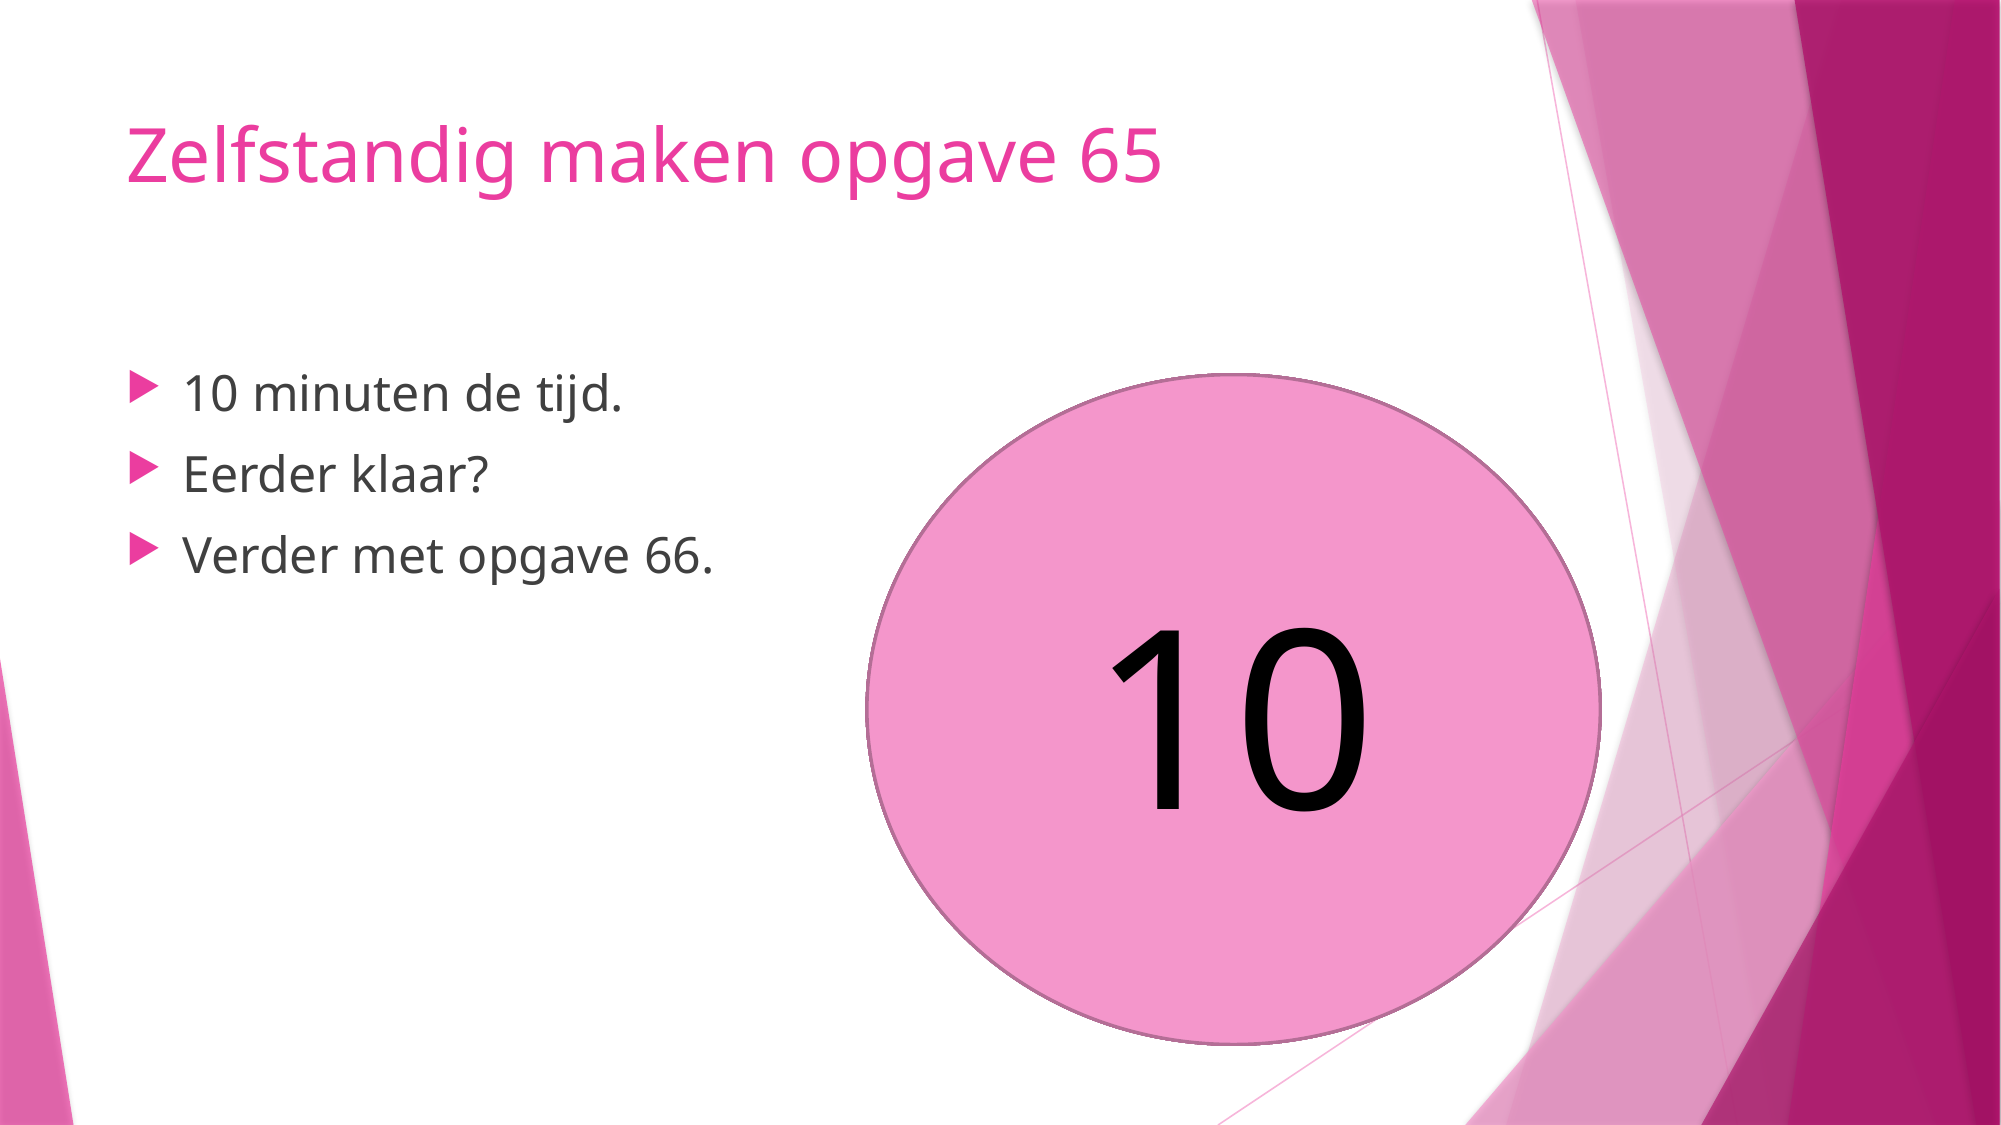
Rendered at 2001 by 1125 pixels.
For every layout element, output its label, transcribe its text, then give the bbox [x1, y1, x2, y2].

text_box 10 [896, 373, 1602, 1046]
list 10 minuten de tijd. Eerder klaar? Verder met opgave 66. [111, 354, 896, 1044]
title Zelfstandig maken opgave 65 [111, 99, 1522, 317]
